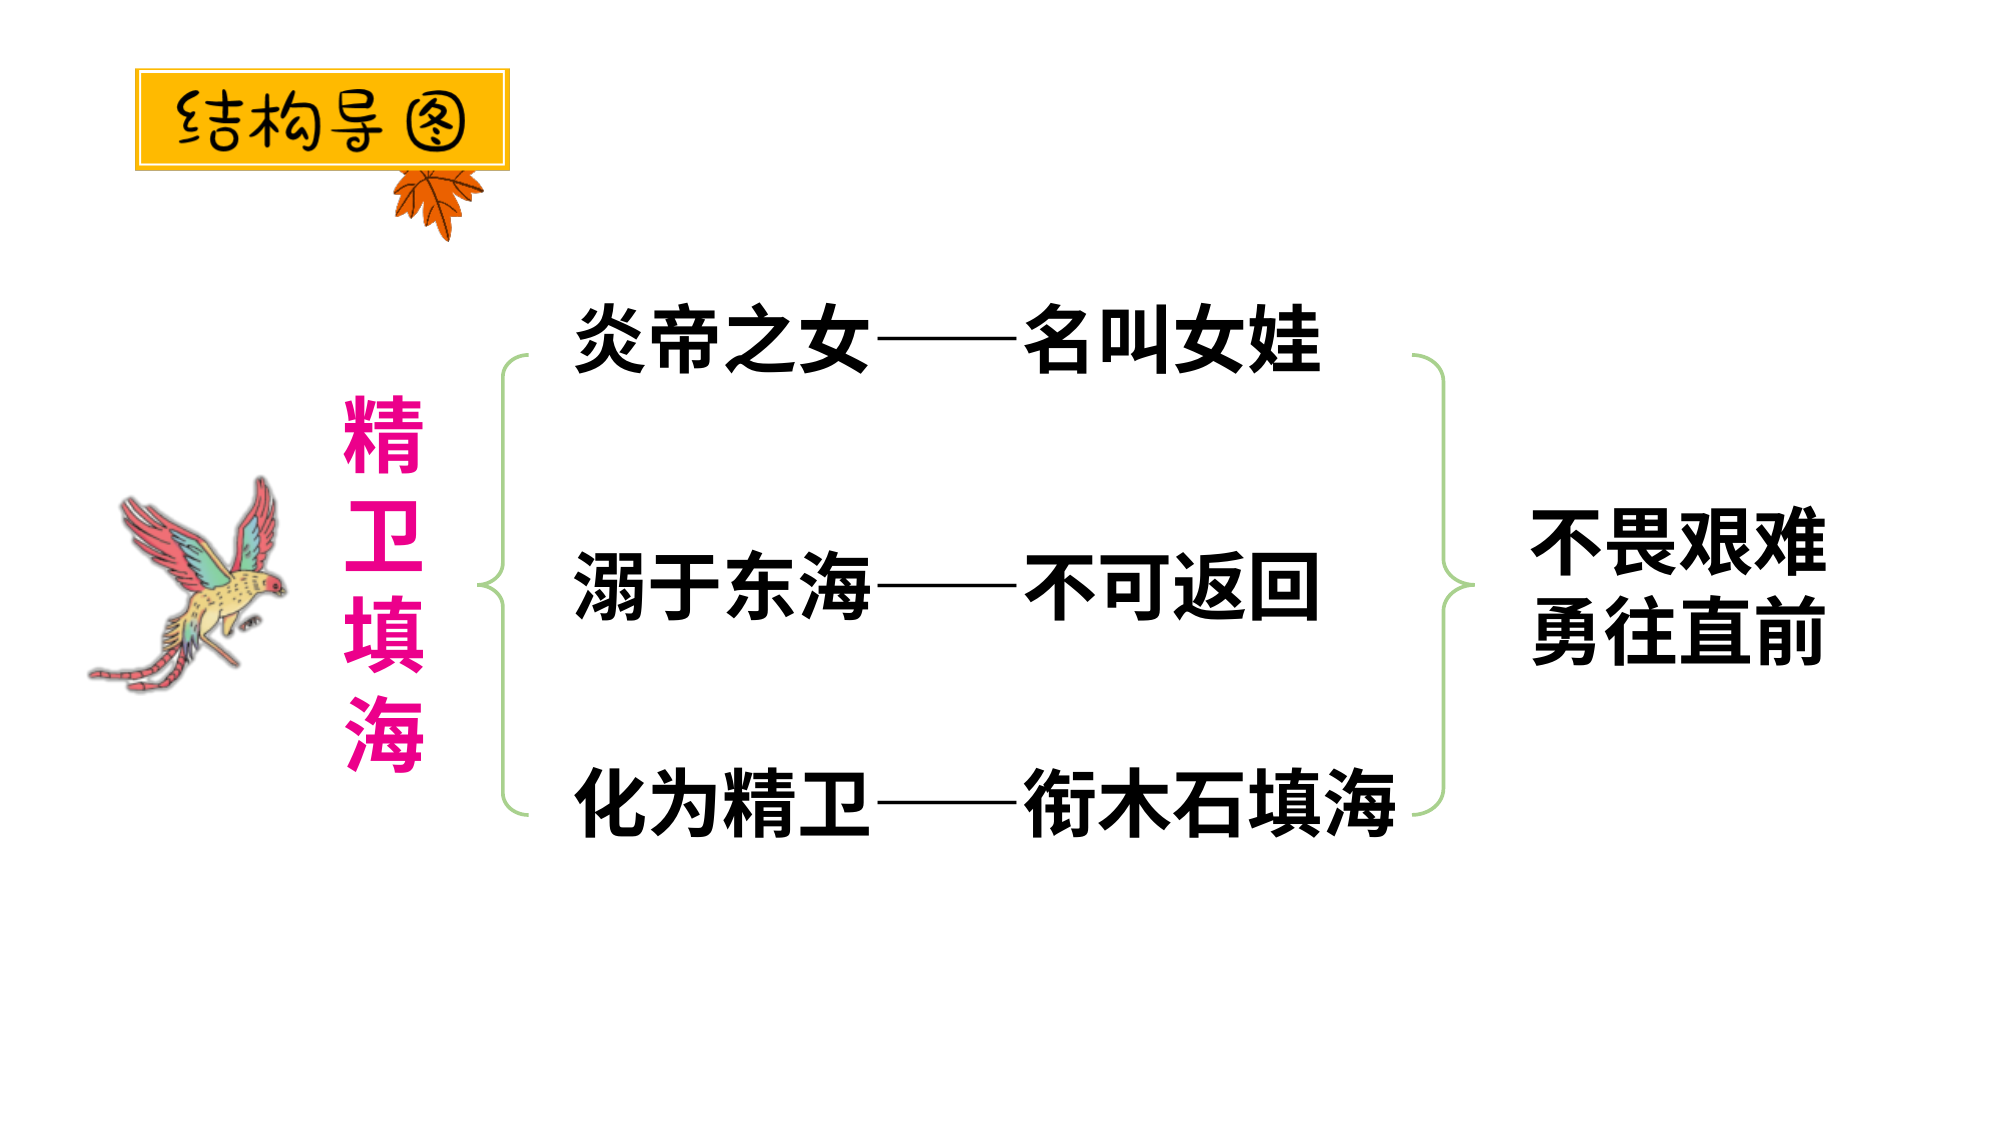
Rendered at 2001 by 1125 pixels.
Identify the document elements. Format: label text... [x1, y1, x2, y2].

picture [77, 68, 575, 259]
text_box [477, 354, 529, 816]
text_box 不畏艰难 勇往直前 [1513, 486, 1887, 682]
text_box 炎帝之女——名叫女娃 [558, 285, 1442, 391]
text_box [1411, 354, 1475, 816]
text_box 化为精卫——衔木石填海 [558, 748, 1442, 854]
picture [86, 474, 290, 696]
text_box 溺于东海——不可返回 [558, 531, 1412, 637]
text_box 精卫填海 [327, 375, 447, 791]
